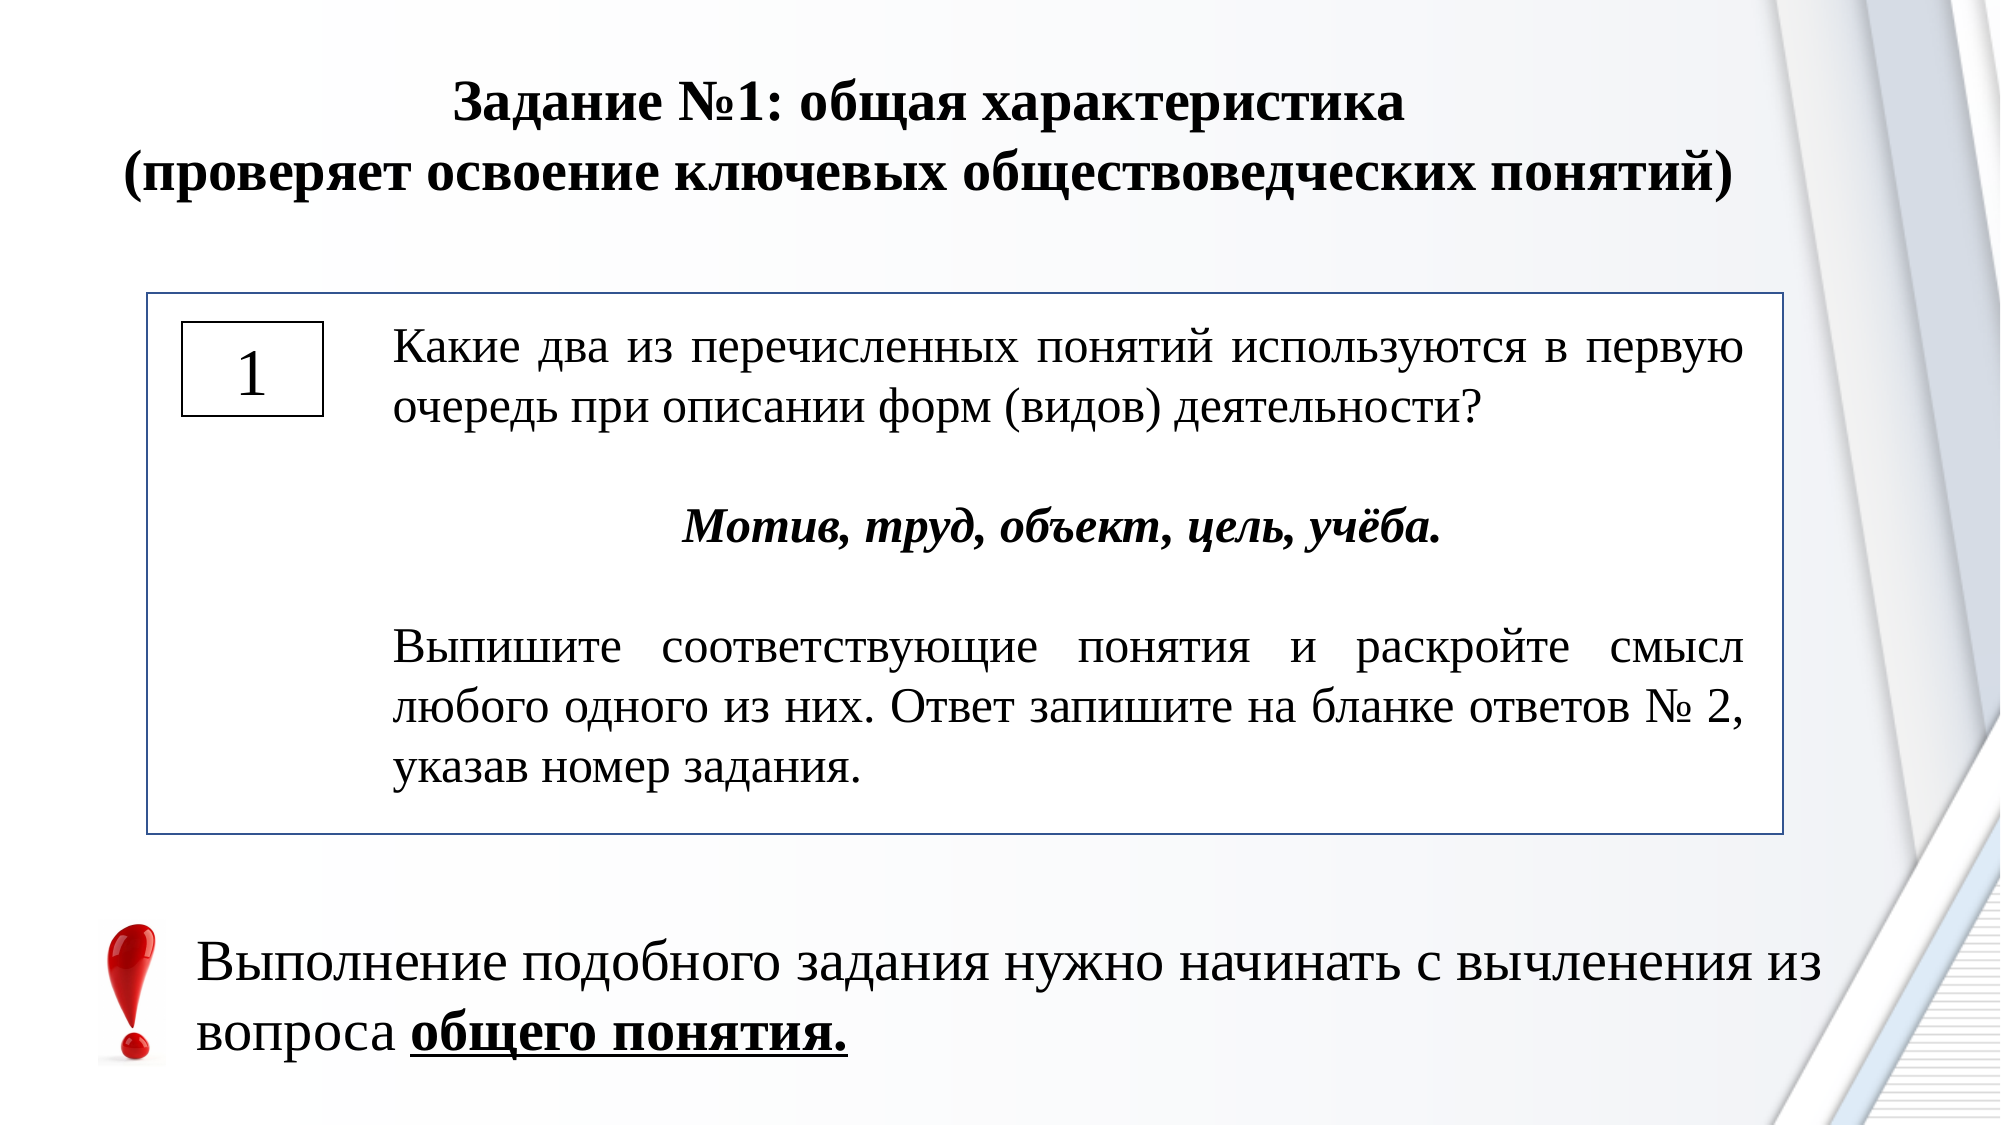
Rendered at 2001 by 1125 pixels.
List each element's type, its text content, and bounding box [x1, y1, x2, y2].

text_box Выполнение подобного задания нужно начинать с вычленения из вопроса общего понятия. [181, 914, 1844, 1070]
text_box Задание №1: общая характеристика (проверяет освоение ключевых обществоведческих понятий) [98, 54, 1760, 210]
text_box 1 [181, 321, 324, 417]
text_box [146, 292, 1784, 835]
picture [0, 0, 2001, 1125]
text_box Какие два из перечисленных понятий используются в первую очередь при описании форм (видов) деятельности? Мотив, труд, объект, цель, учёба. Выпишите соответствующие понятия и раскройте смысл любого одного из них. Ответ запишите на бланке ответов № 2, указав номер задания. [377, 304, 1760, 800]
